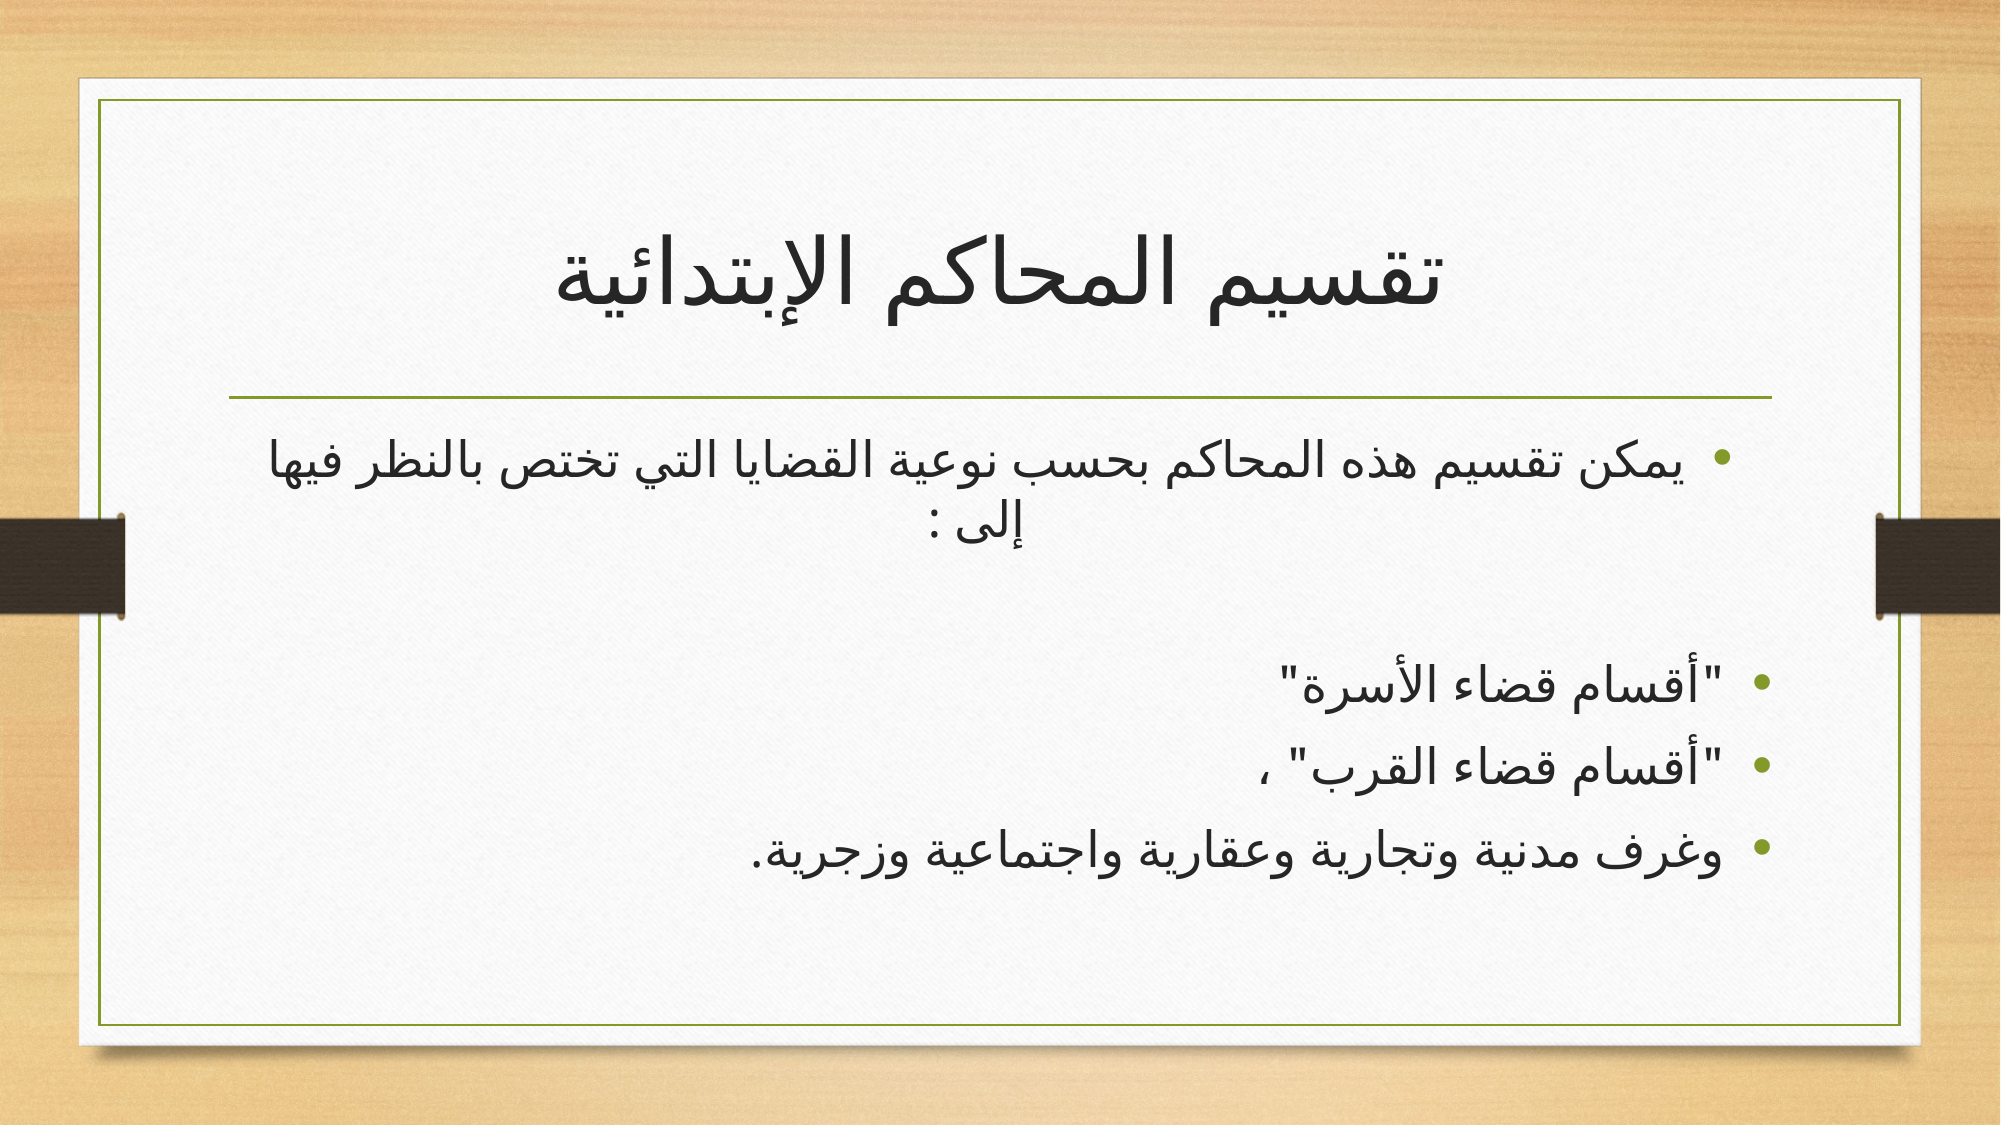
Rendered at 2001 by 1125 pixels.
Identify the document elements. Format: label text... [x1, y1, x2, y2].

title تقسيم المحاكم الإبتدائية [212, 161, 1788, 375]
picture [0, 0, 2001, 1125]
list يمكن تقسيم هذه المحاكم بحسب نوعية القضايا التي تختص بالنظر فيها إلى : "أقسام قضاء الأسرة" "أقسام قضاء القرب" ، وغرف مدنية وتجارية وعقارية واجتماعية وزجرية. [212, 419, 1788, 964]
